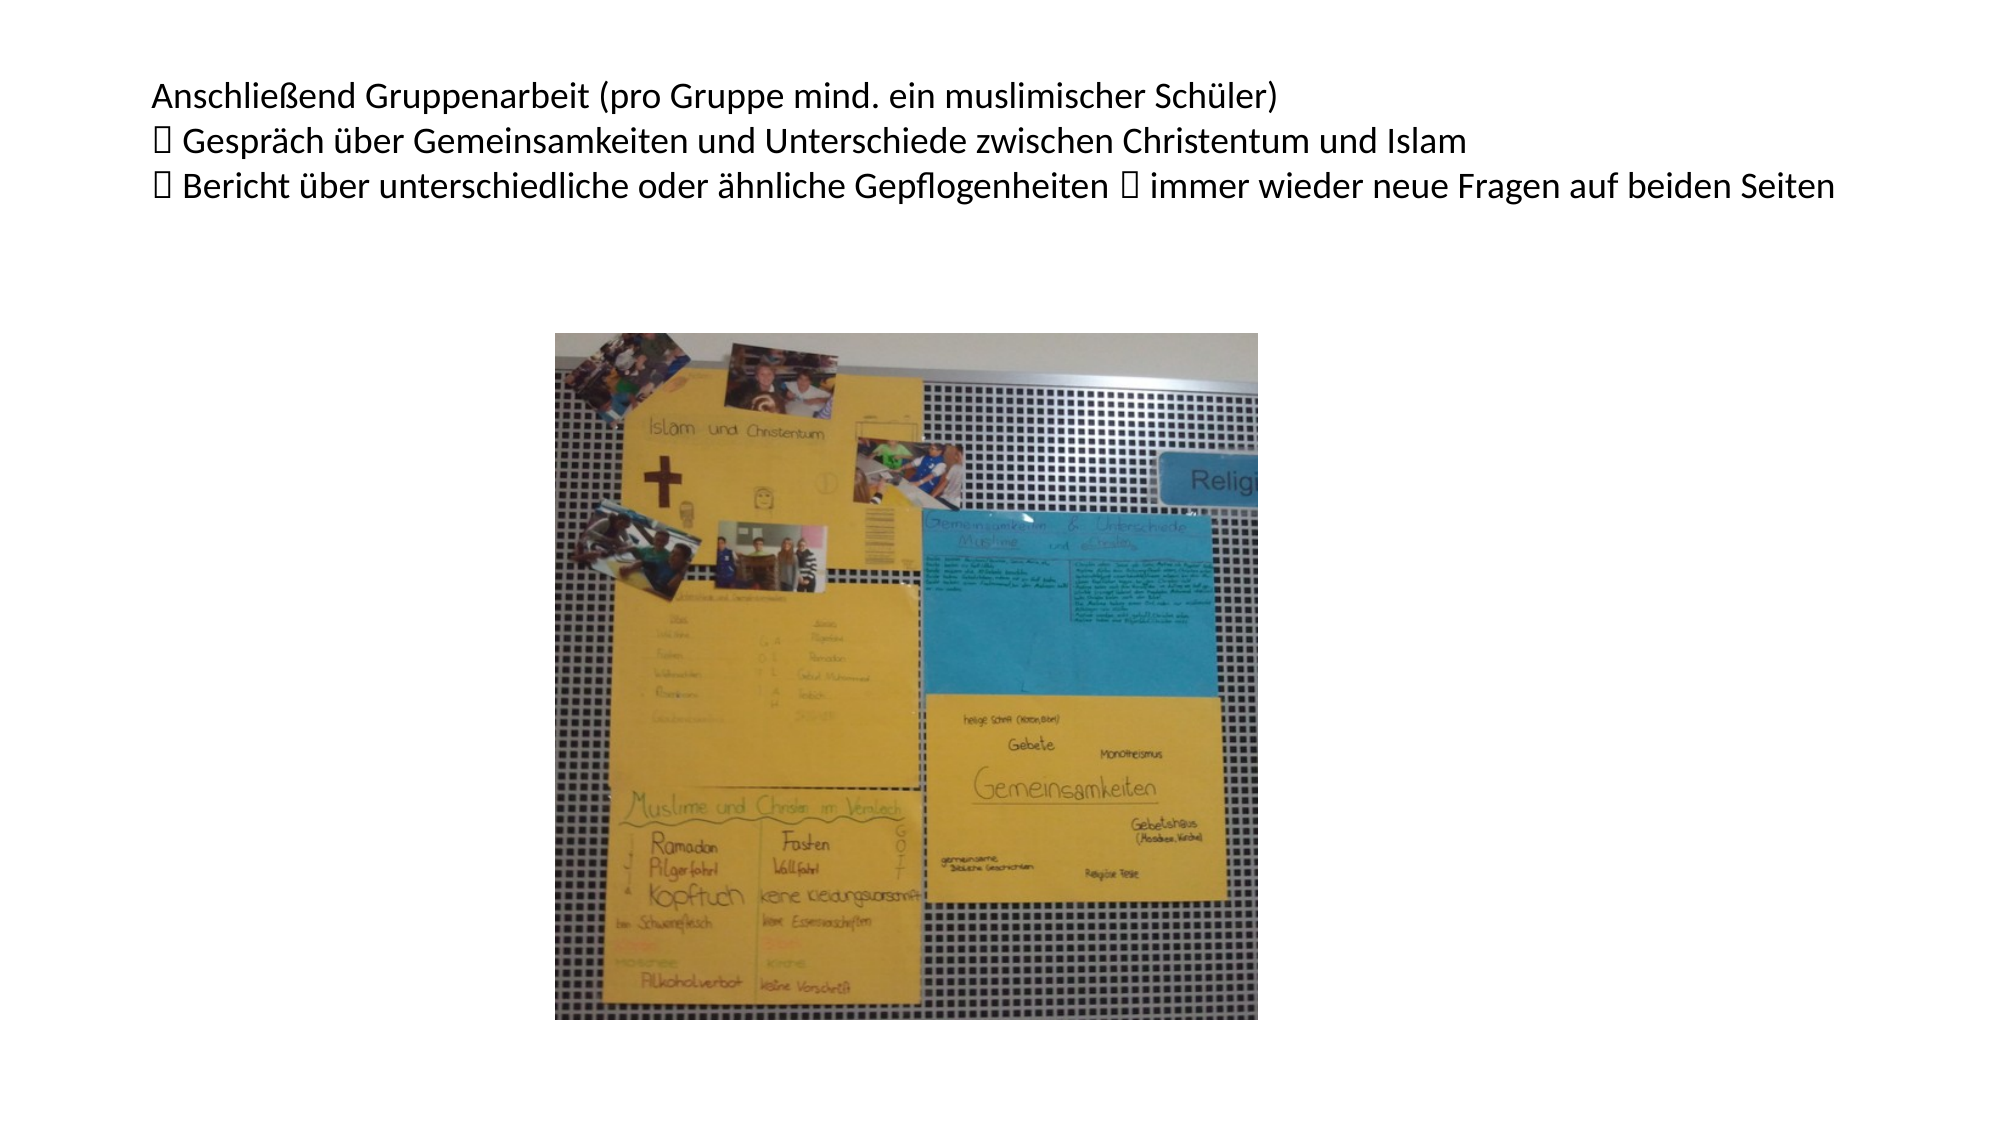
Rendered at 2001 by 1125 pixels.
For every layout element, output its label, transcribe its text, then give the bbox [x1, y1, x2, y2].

text_box Anschließend Gruppenarbeit (pro Gruppe mind. ein muslimischer Schüler)  Gespräch über Gemeinsamkeiten und Unterschiede zwischen Christentum und Islam  Bericht über unterschiedliche oder ähnliche Gepflogenheiten  immer wieder neue Fragen auf beiden Seiten [136, 63, 1910, 214]
picture [554, 333, 1258, 1020]
